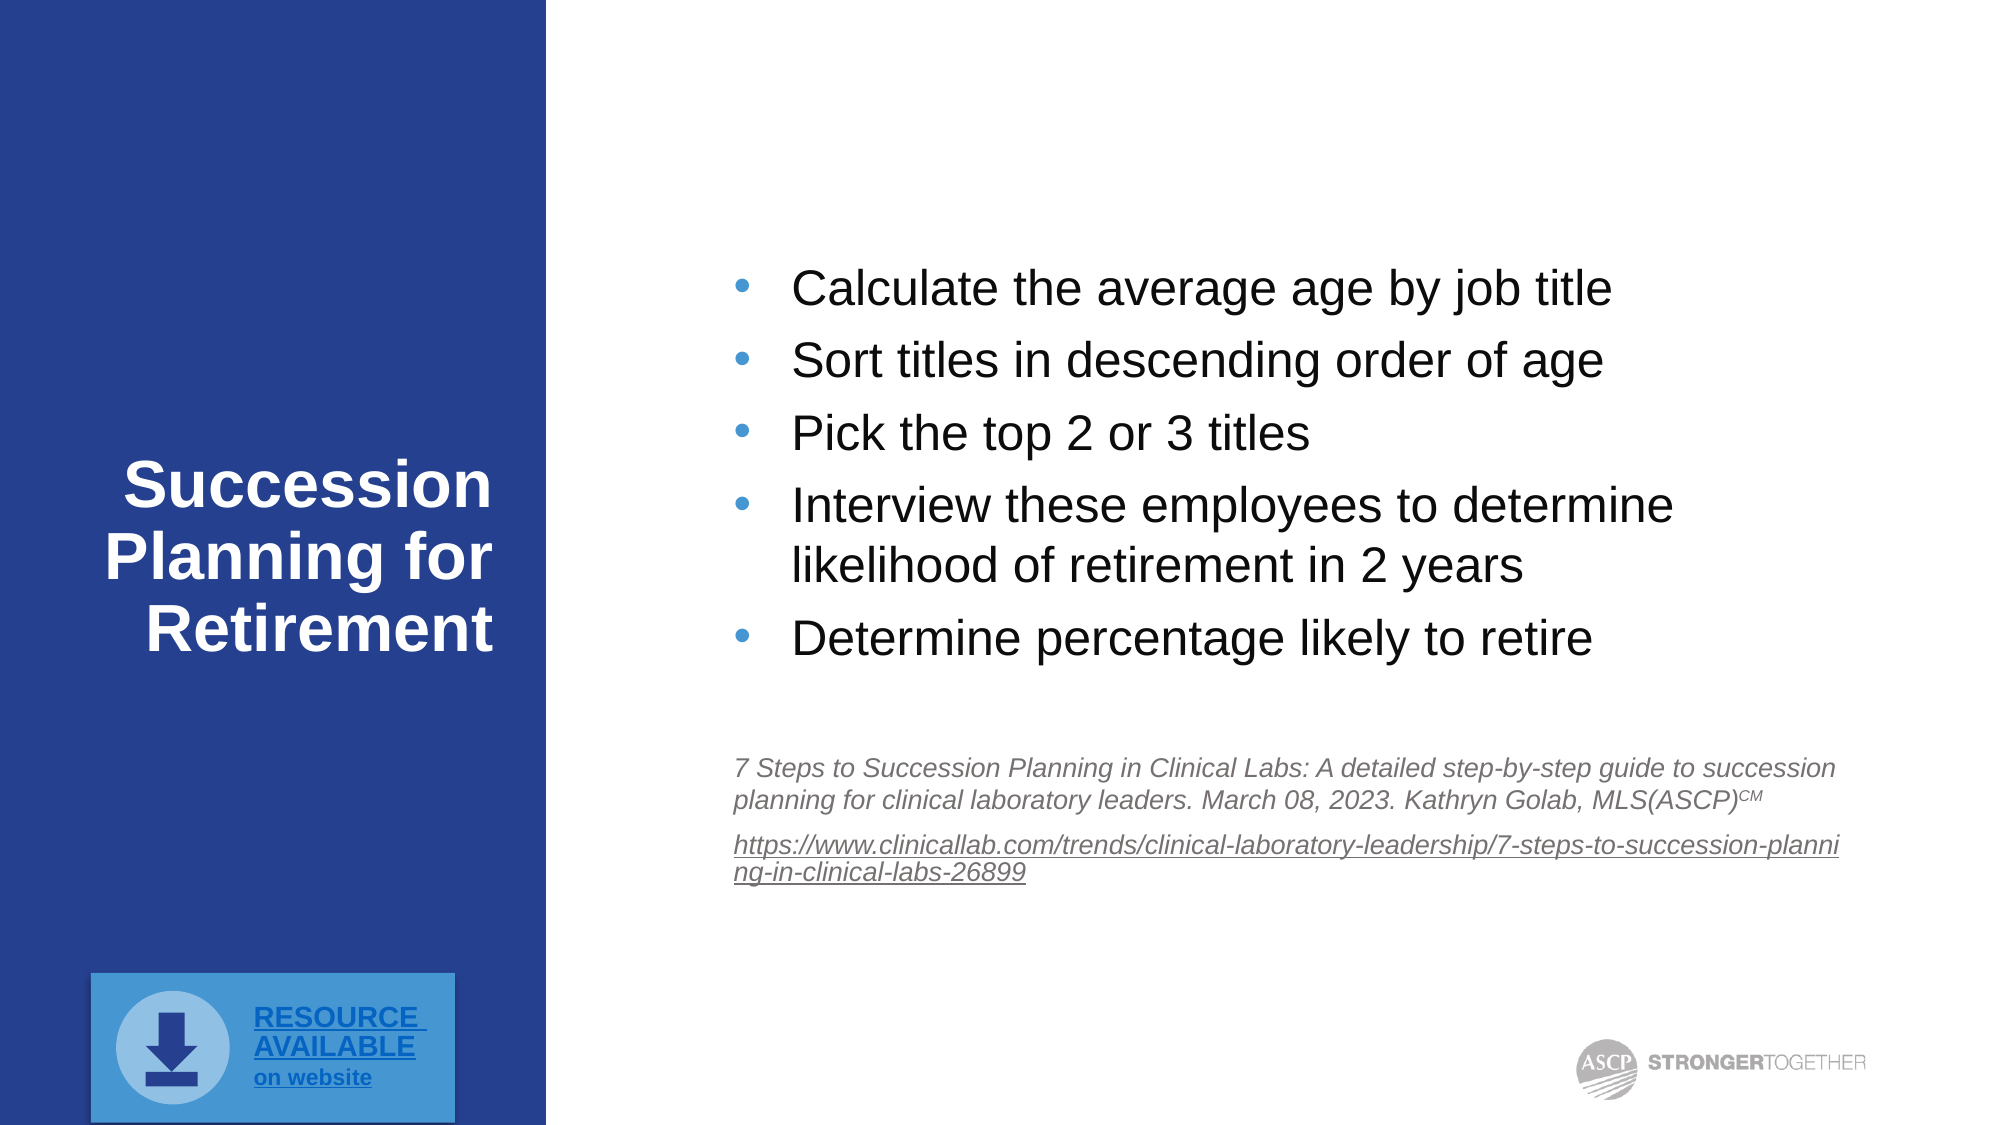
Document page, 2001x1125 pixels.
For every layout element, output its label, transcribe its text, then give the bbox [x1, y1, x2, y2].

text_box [90, 972, 456, 1123]
list Calculate the average age by job title Sort titles in descending order of age Pick the top 2 or 3 titles Interview these employees to determine likelihood of retirement in 2 years Determine percentage likely to retire 7 Steps to Succession Planning in Clinical Labs: A detailed step-by-step guide to succession planning for clinical laboratory leaders. March 08, 2023. Kathryn Golab, MLS(ASCP)CM https://www.clinicallab.com/trends/clinical-laboratory-leadership/7-steps-to-succession-planning-in-clinical-labs-26899 [701, 107, 1866, 1009]
title Succession Planning for Retirement [37, 448, 509, 667]
picture [1576, 1039, 1866, 1100]
